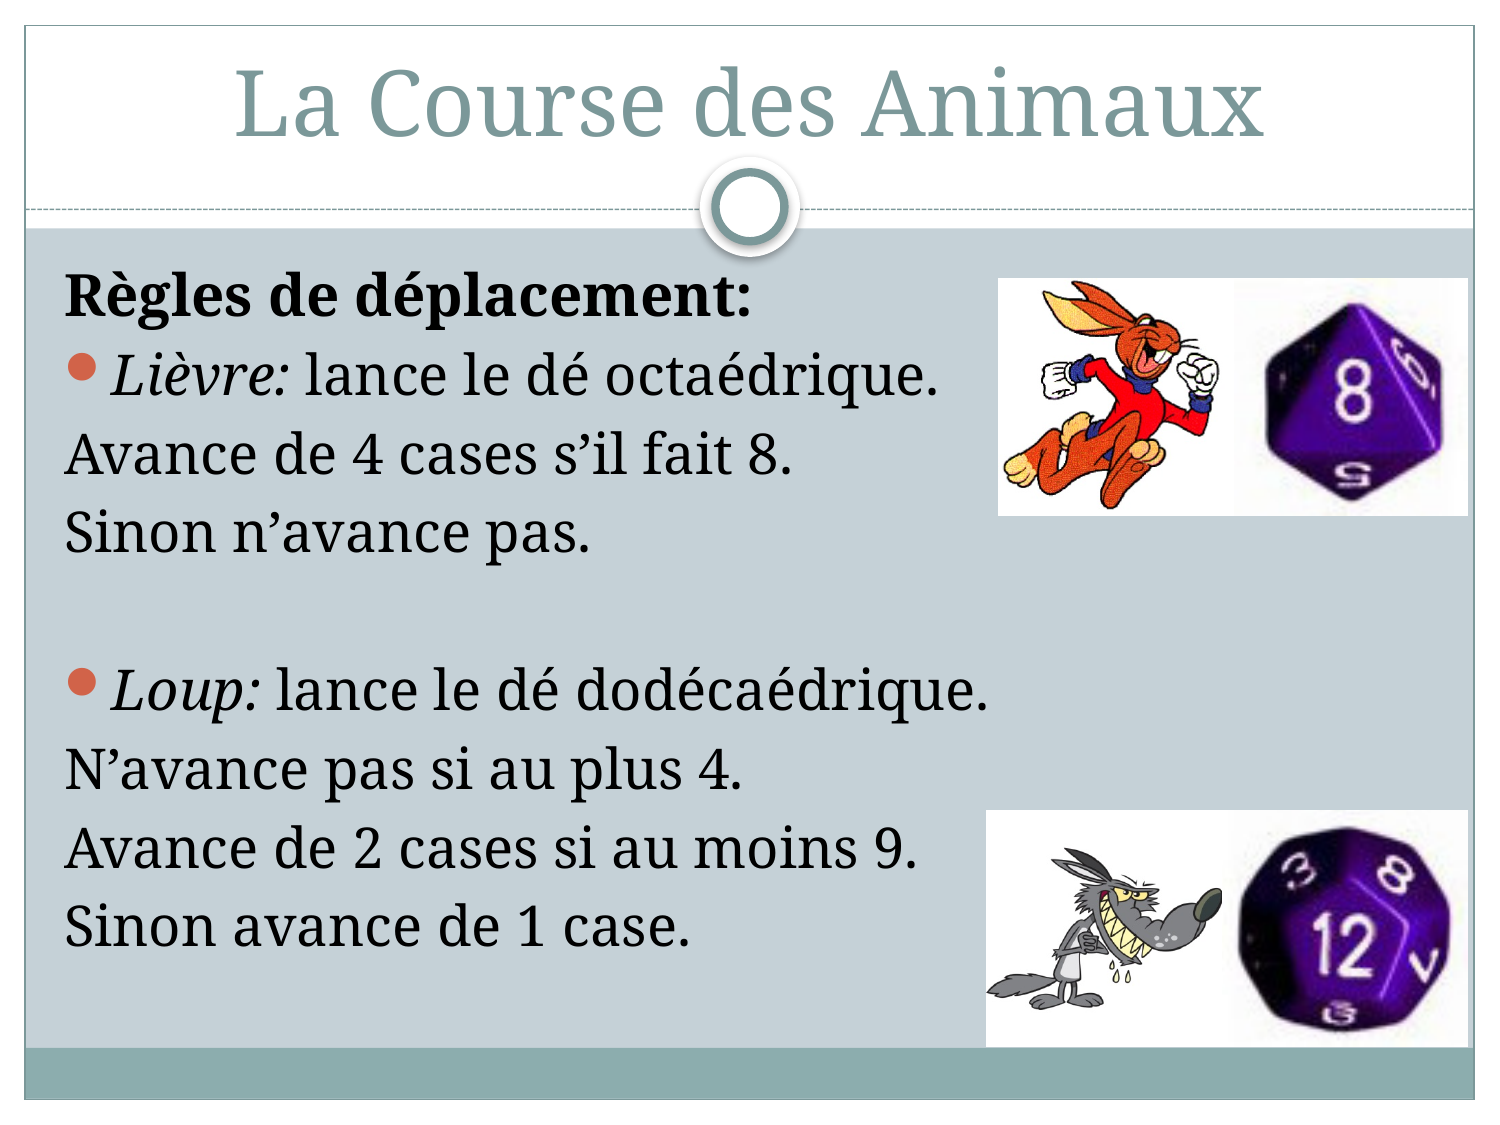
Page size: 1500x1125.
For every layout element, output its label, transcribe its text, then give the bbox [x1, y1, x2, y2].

list Règles de déplacement: Lièvre: lance le dé octaédrique. Avance de 4 cases s’il fait 8. Sinon n’avance pas. Loup: lance le dé dodécaédrique. N’avance pas si au plus 4. Avance de 2 cases si au moins 9. Sinon avance de 1 case. [49, 250, 1445, 1001]
picture [997, 278, 1468, 516]
picture [985, 810, 1468, 1047]
title La Course des Animaux [49, 37, 1450, 162]
